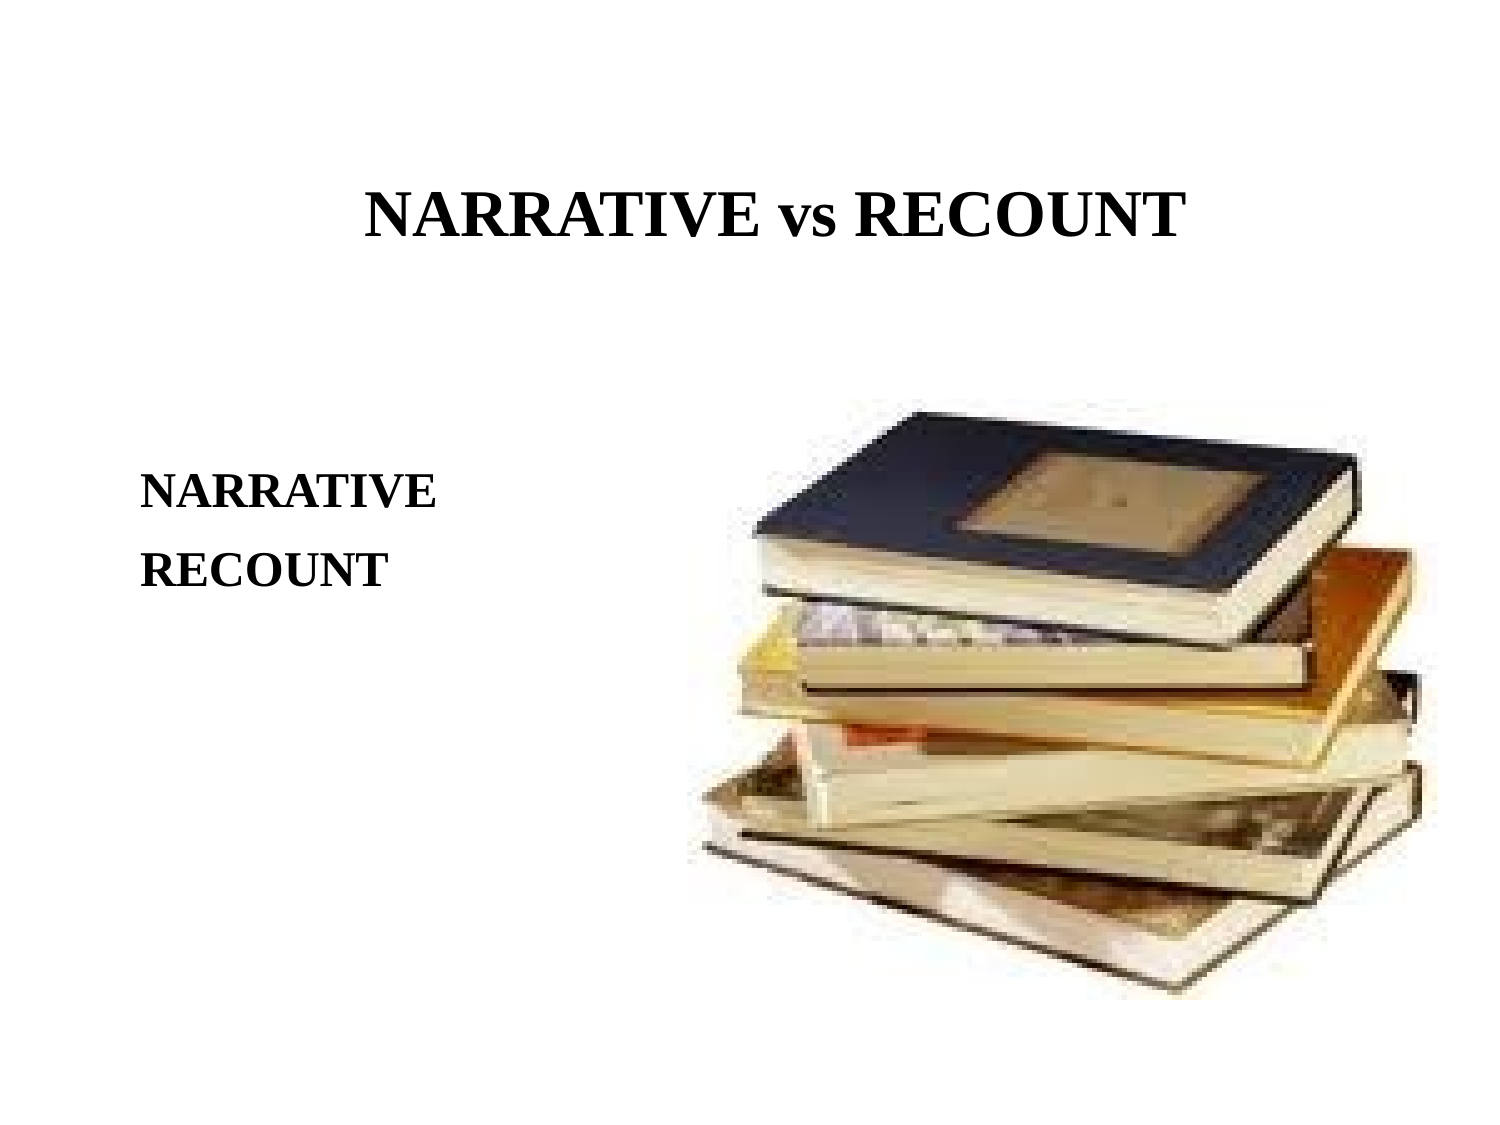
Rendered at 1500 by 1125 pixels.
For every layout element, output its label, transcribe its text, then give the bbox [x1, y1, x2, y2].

text_box NARRATIVE RECOUNT [137, 438, 581, 597]
text_box [687, 399, 1438, 1000]
title NARRATIVE vs RECOUNT [306, 113, 1243, 304]
